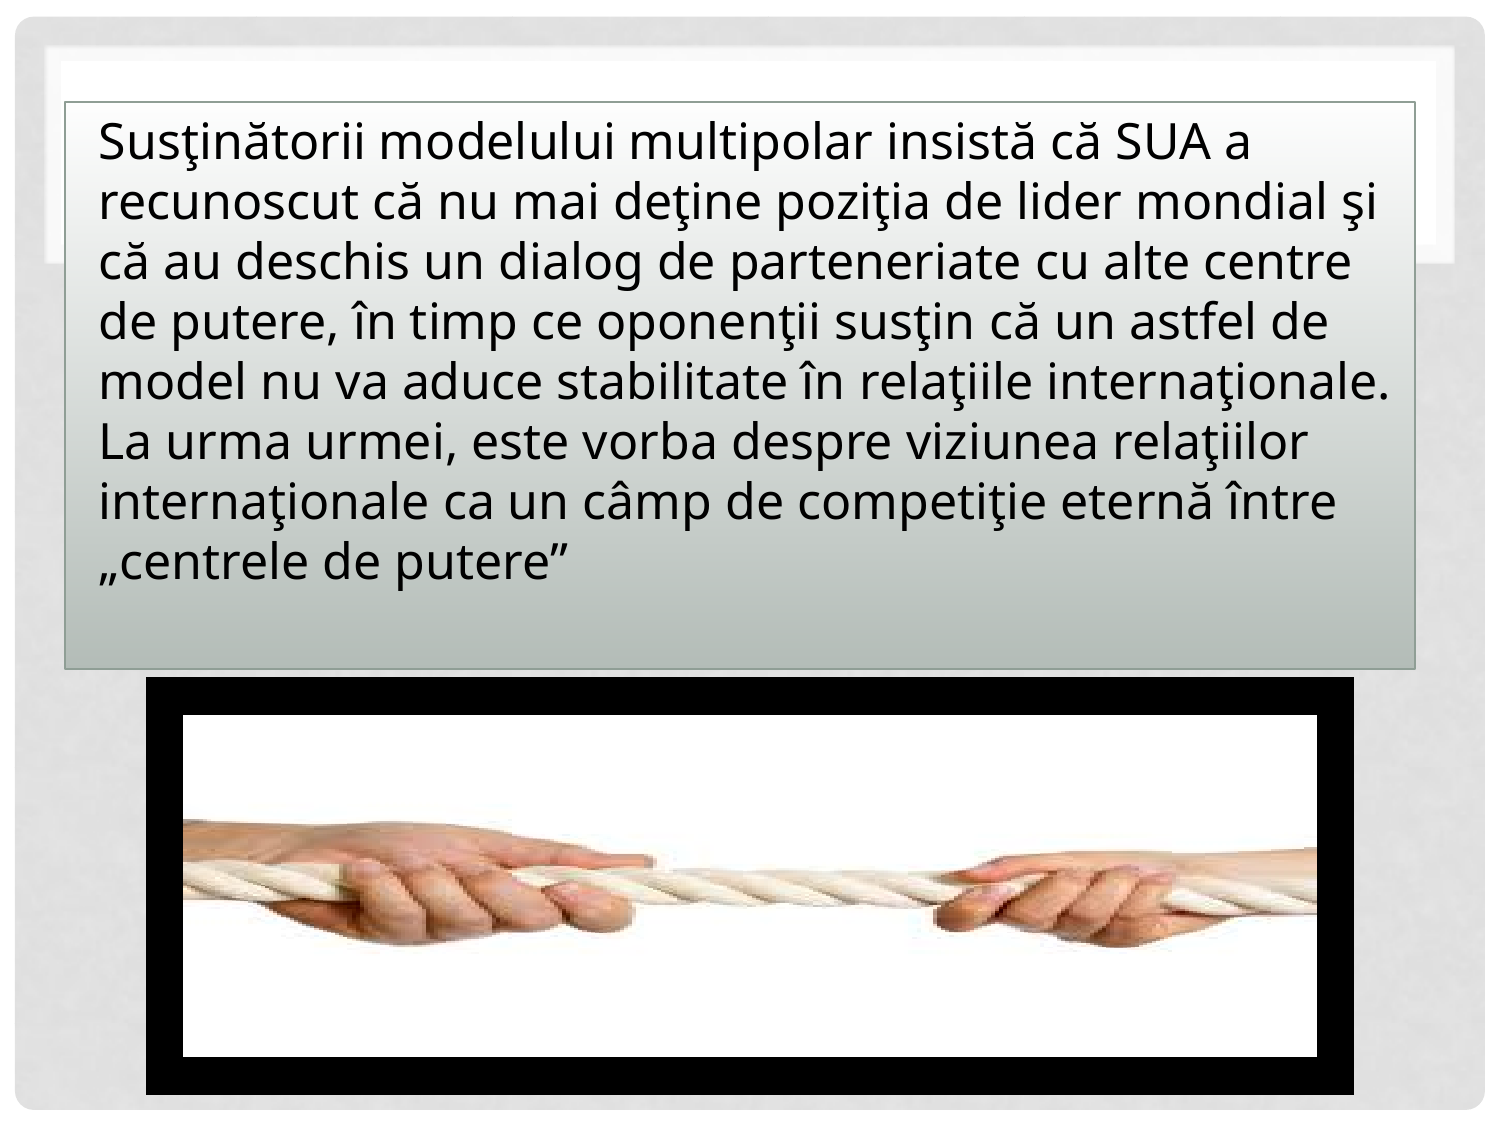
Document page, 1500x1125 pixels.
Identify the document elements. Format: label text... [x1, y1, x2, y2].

picture [182, 714, 1318, 1058]
list Susţinătorii modelului multipolar insistă că SUA a recunoscut că nu mai deţine poziţia de lider mondial şi că au deschis un dialog de parteneriate cu alte centre de putere, în timp ce oponenţii susţin că un astfel de model nu va aduce stabilitate în relaţiile internaţionale. La urma urmei, este vorba despre viziunea relaţiilor internaţionale ca un câmp de competiţie eternă între „centrele de putere” [64, 101, 1416, 670]
